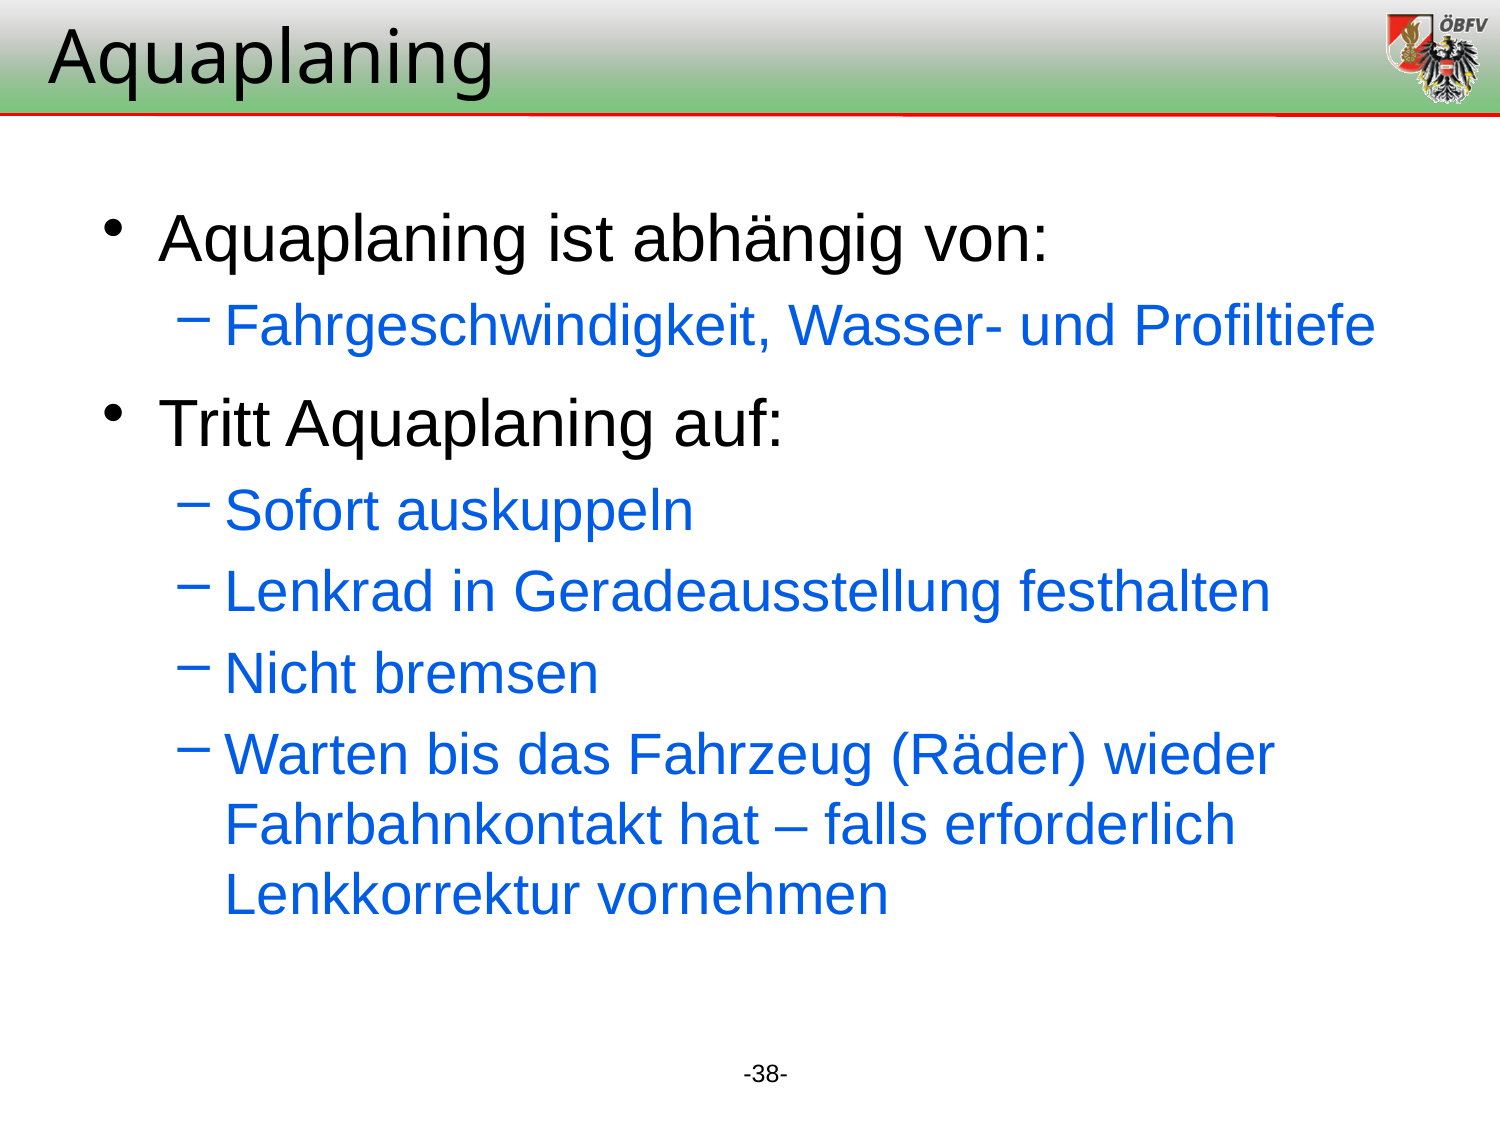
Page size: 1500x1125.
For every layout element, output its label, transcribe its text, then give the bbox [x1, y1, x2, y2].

picture [0, 0, 1500, 113]
list Aquaplaning ist abhängig von: Fahrgeschwindigkeit, Wasser- und Profiltiefe Tritt Aquaplaning auf: Sofort auskuppeln Lenkrad in Geradeausstellung festhalten Nicht bremsen Warten bis das Fahrzeug (Räder) wieder Fahrbahnkontakt hat – falls erforderlich Lenkkorrektur vornehmen [87, 187, 1418, 1008]
slide_number -38- [609, 1049, 923, 1101]
title Aquaplaning [33, 10, 1384, 98]
